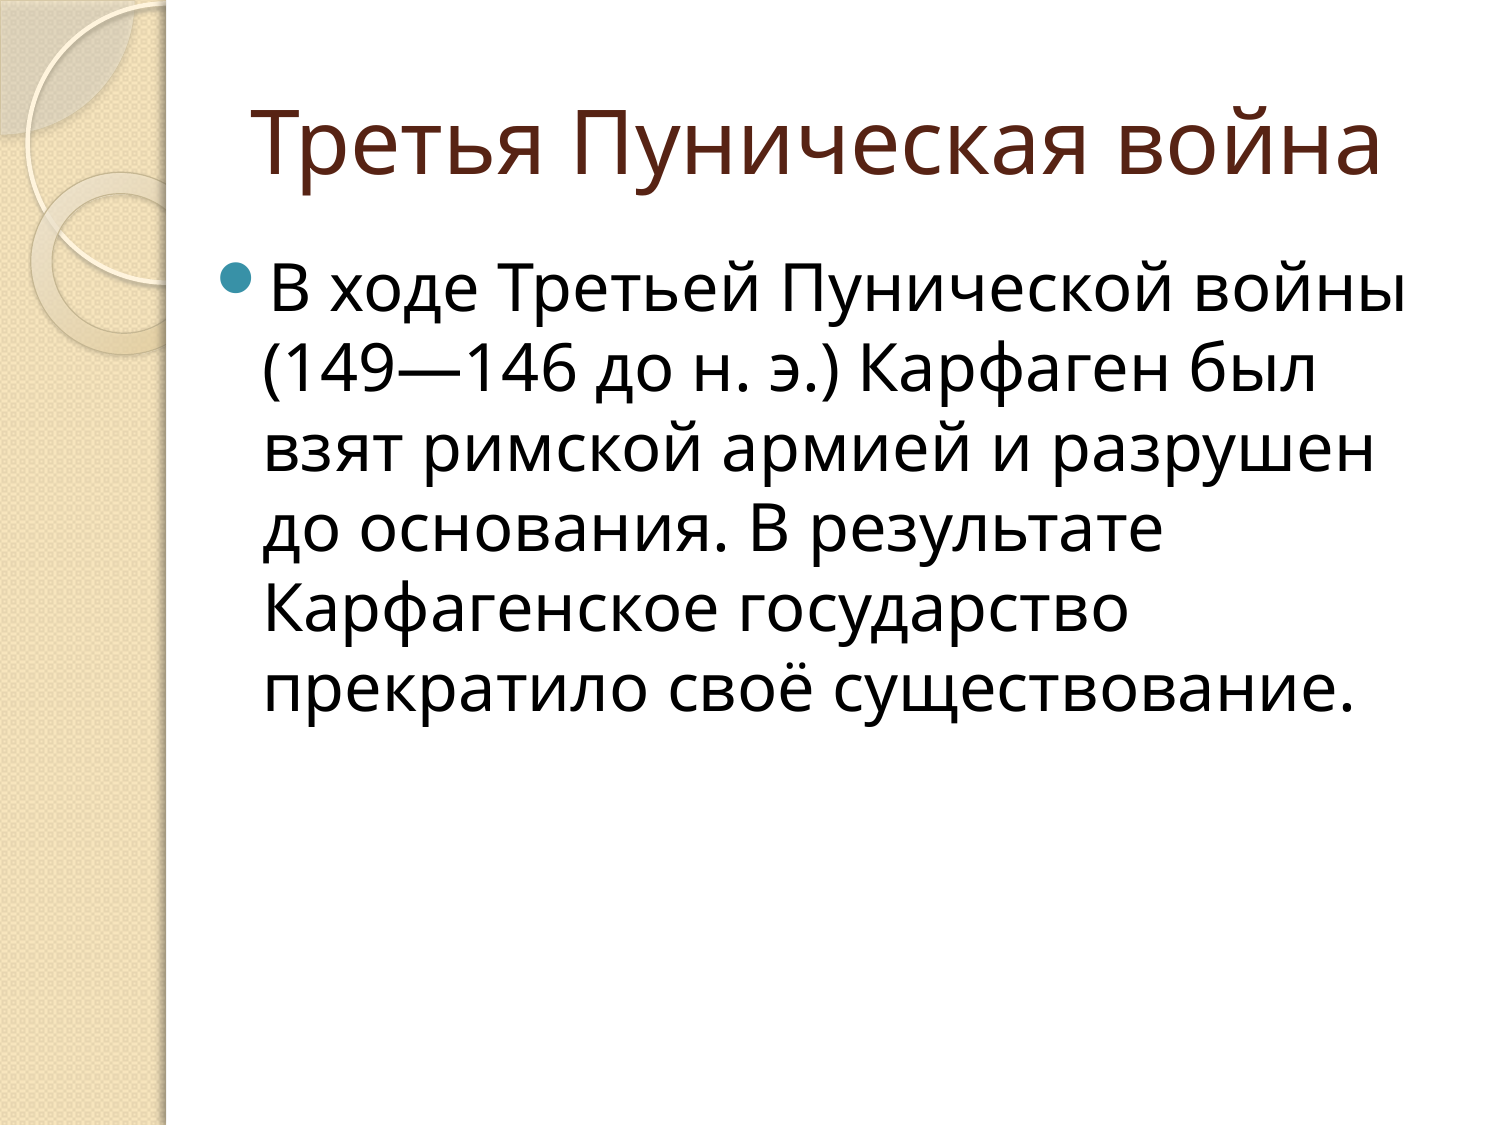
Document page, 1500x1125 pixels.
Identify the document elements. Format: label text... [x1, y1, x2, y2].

list В ходе Третьей Пунической войны (149—146 до н. э.) Карфаген был взят римской армией и разрушен до основания. В результате Карфагенское государство прекратило своё существование. [187, 237, 1466, 1025]
title Третья Пуническая война [235, 45, 1466, 233]
